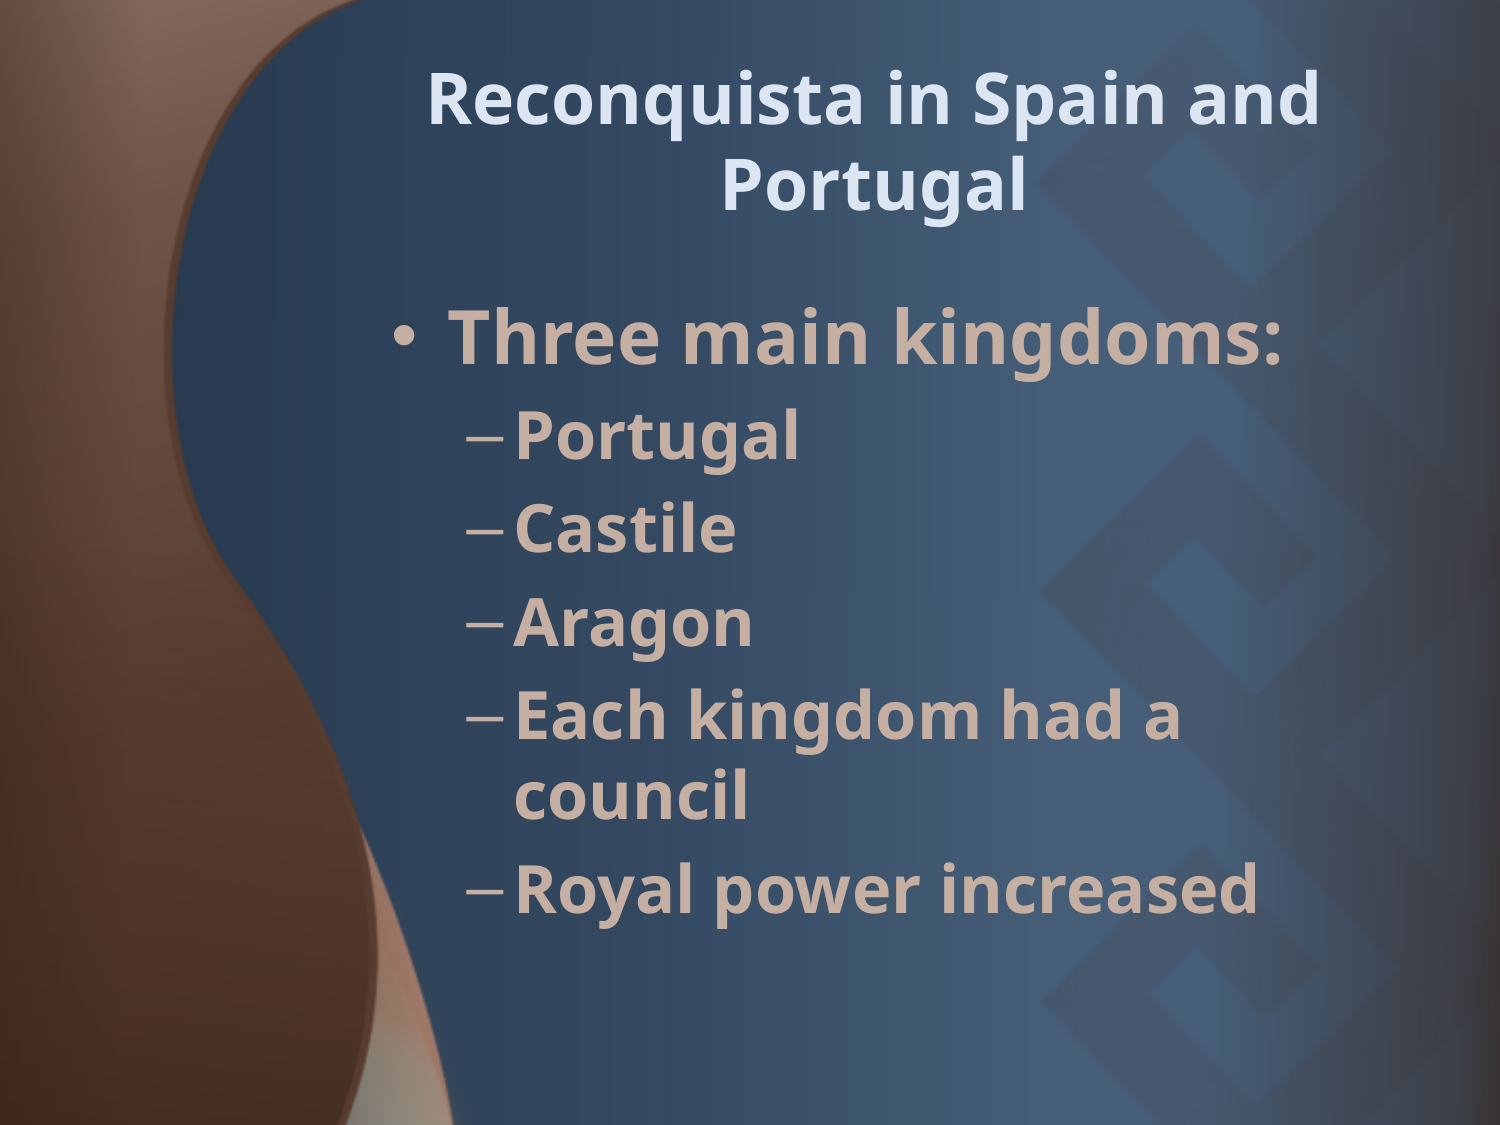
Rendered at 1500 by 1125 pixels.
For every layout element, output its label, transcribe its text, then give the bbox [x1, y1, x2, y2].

title Reconquista in Spain and Portugal [327, 45, 1423, 233]
list Three main kingdoms: Portugal Castile Aragon Each kingdom had a council Royal power increased [376, 281, 1412, 1091]
picture [0, 0, 1500, 1125]
